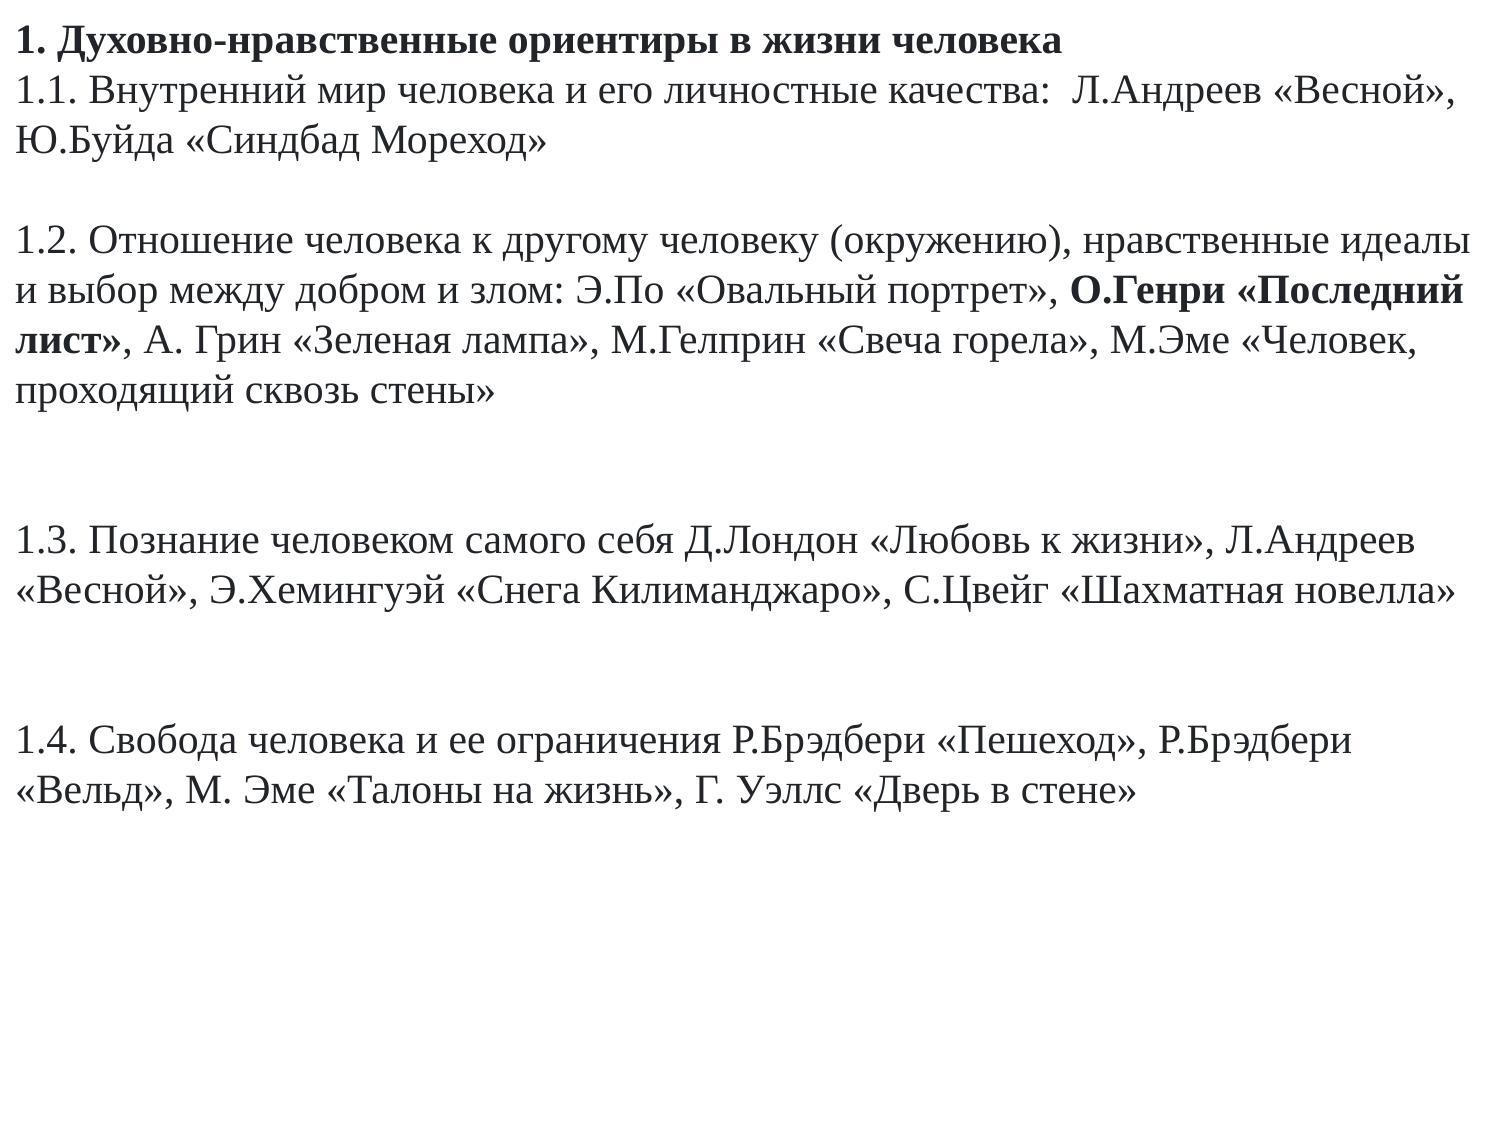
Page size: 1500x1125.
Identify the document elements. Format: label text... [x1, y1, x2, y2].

text_box 1. Духовно-нравственные ориентиры в жизни человека 1.1. Внутренний мир человека и его личностные качества: Л.Андреев «Весной», Ю.Буйда «Синдбад Мореход» 1.2. Отношение человека к другому человеку (окружению), нравственные идеалы и выбор между добром и злом: Э.По «Овальный портрет», О.Генри «Последний лист», А. Грин «Зеленая лампа», М.Гелприн «Свеча горела», М.Эме «Человек, проходящий сквозь стены» 1.3. Познание человеком самого себя Д.Лондон «Любовь к жизни», Л.Андреев «Весной», Э.Хемингуэй «Снега Килиманджаро», С.Цвейг «Шахматная новелла» 1.4. Свобода человека и ее ограничения Р.Брэдбери «Пешеход», Р.Брэдбери «Вельд», М. Эме «Талоны на жизнь», Г. Уэллс «Дверь в стене» [0, 3, 1500, 820]
